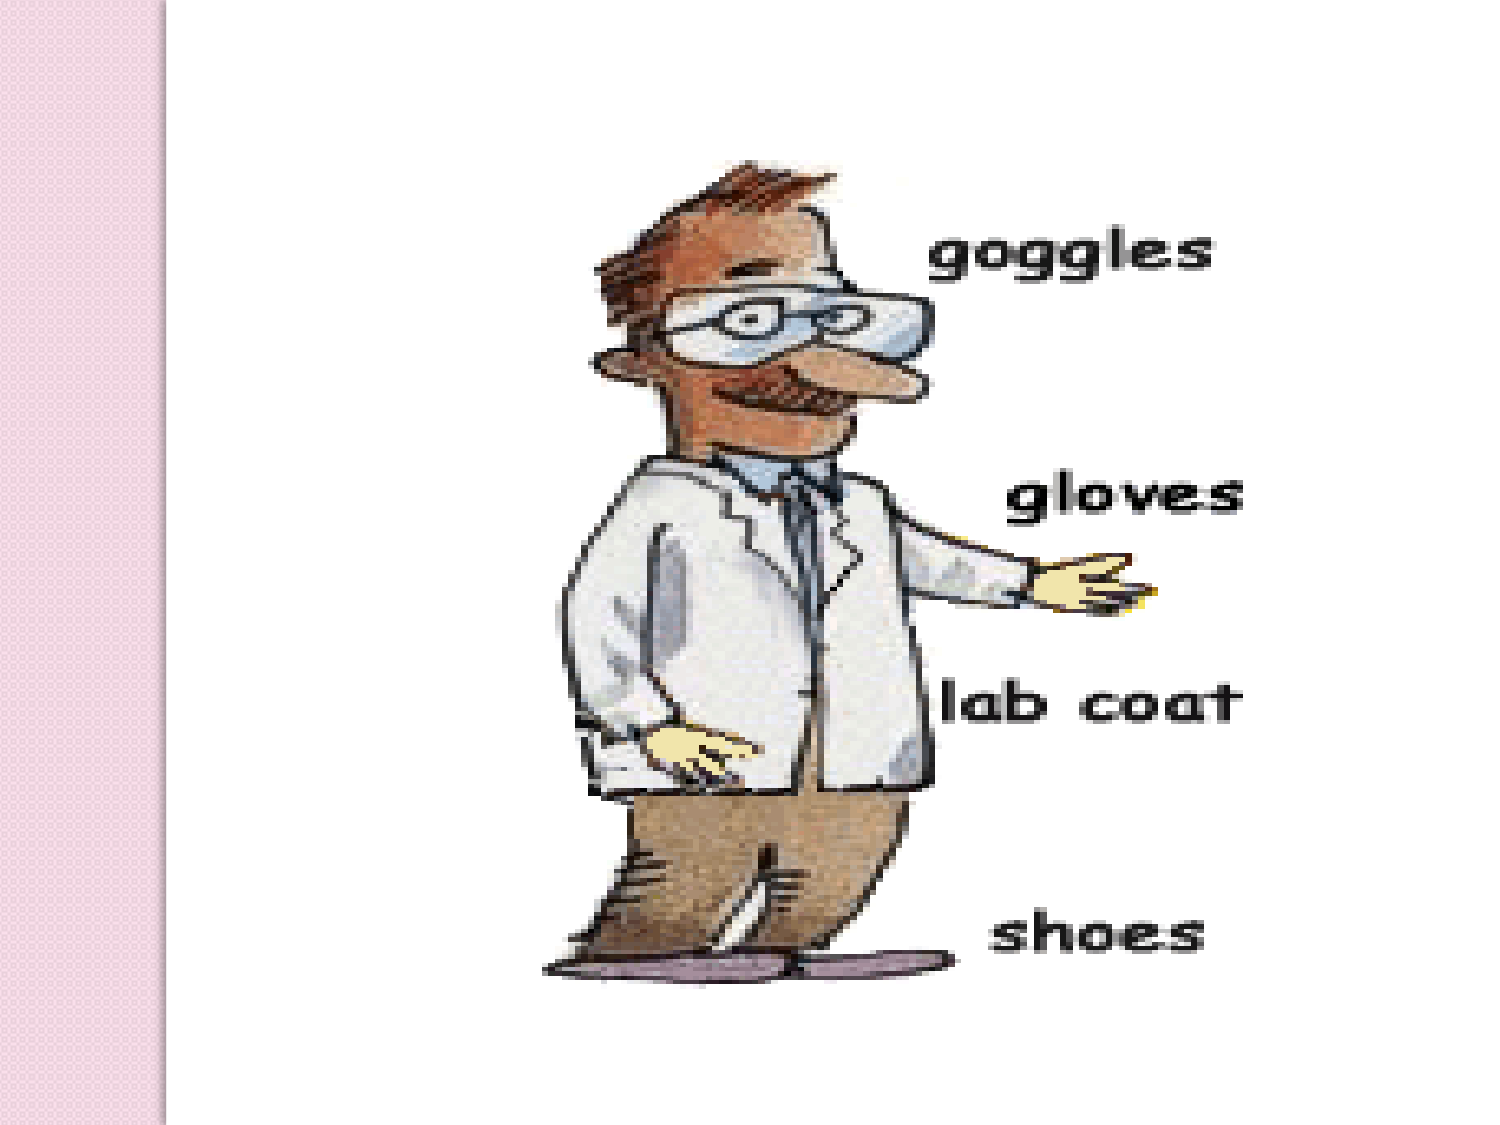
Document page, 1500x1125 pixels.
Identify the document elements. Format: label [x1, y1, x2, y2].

picture [430, 148, 1270, 989]
